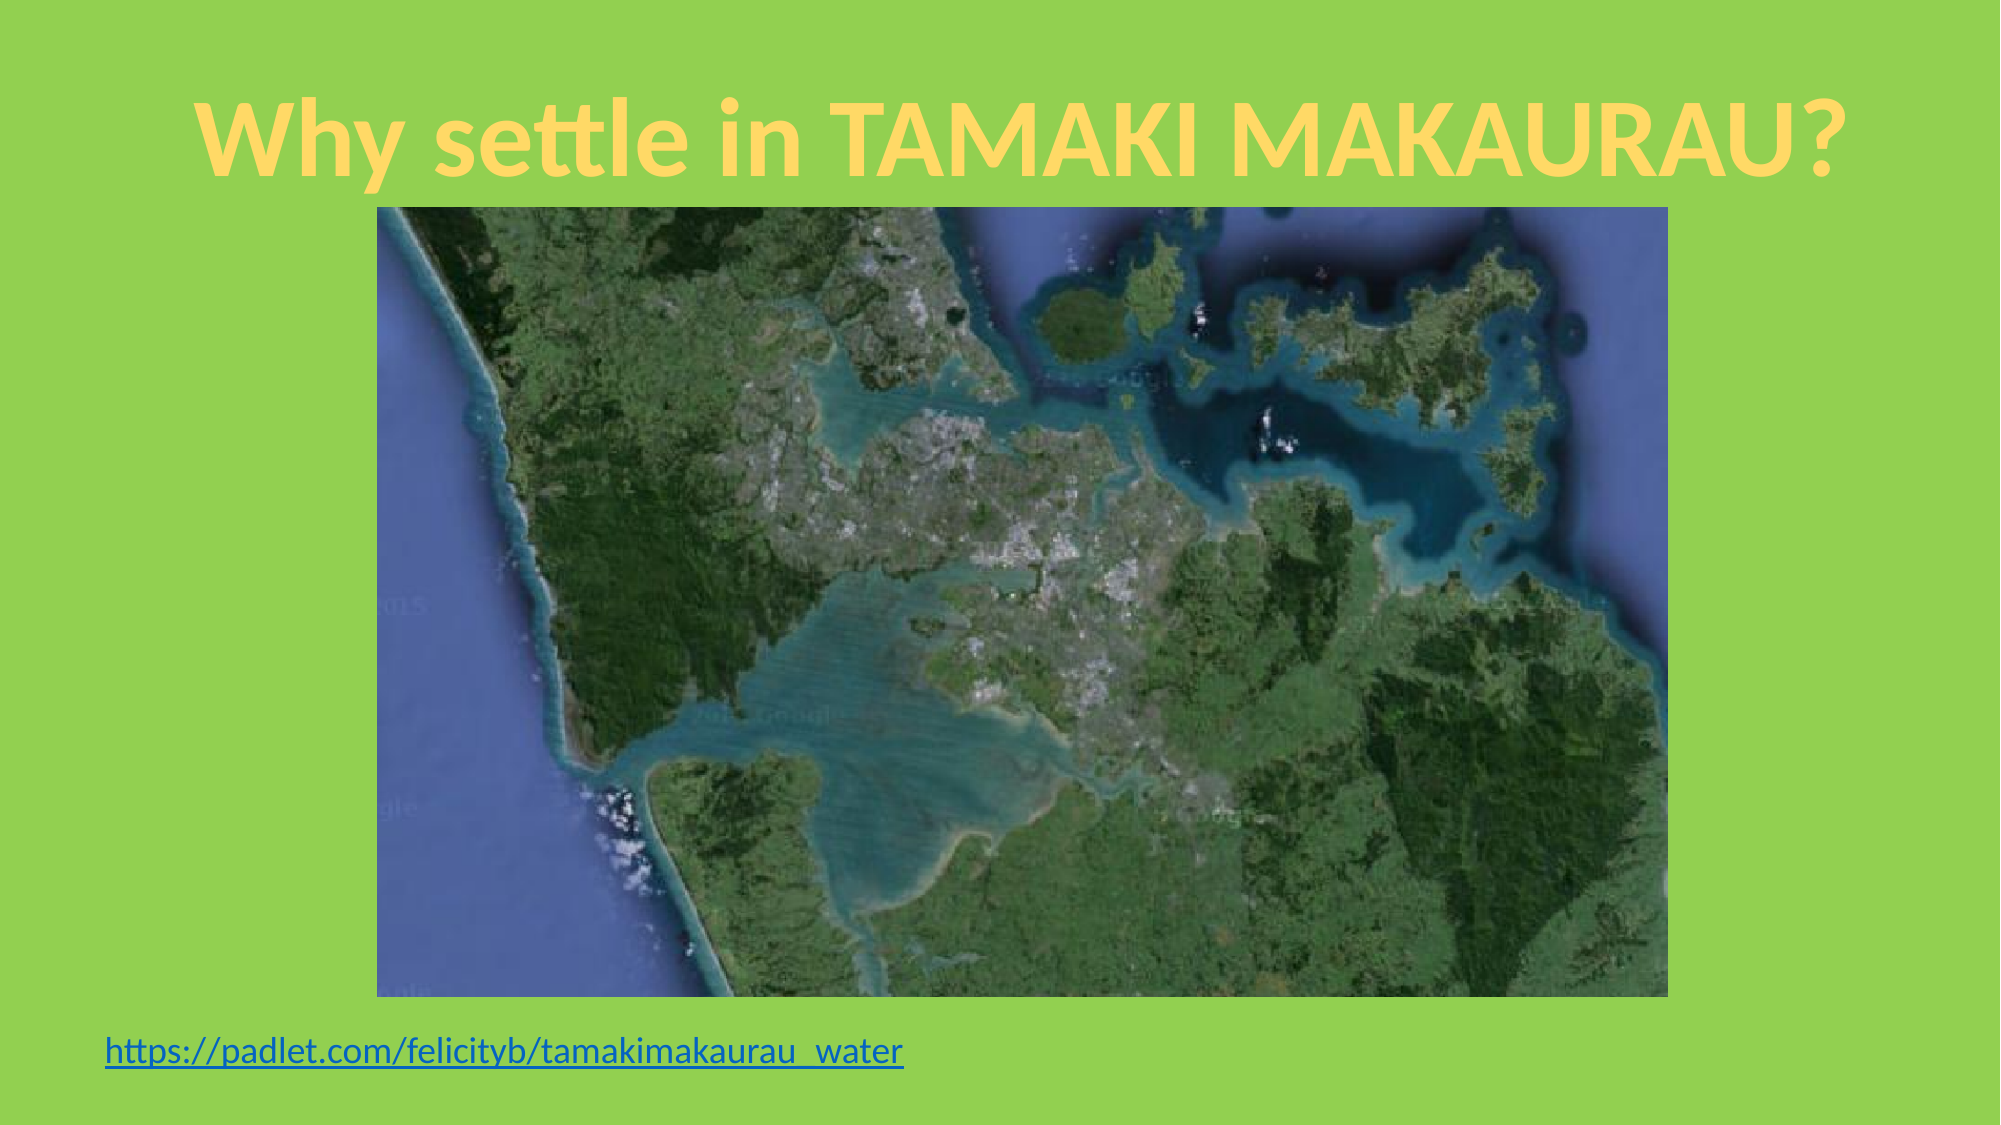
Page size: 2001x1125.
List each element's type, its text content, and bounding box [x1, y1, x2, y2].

text_box https://padlet.com/felicityb/tamakimakaurau_water [89, 1018, 919, 1124]
picture [377, 207, 1668, 997]
text_box Why settle in TAMAKI MAKAURAU? [178, 56, 1868, 207]
